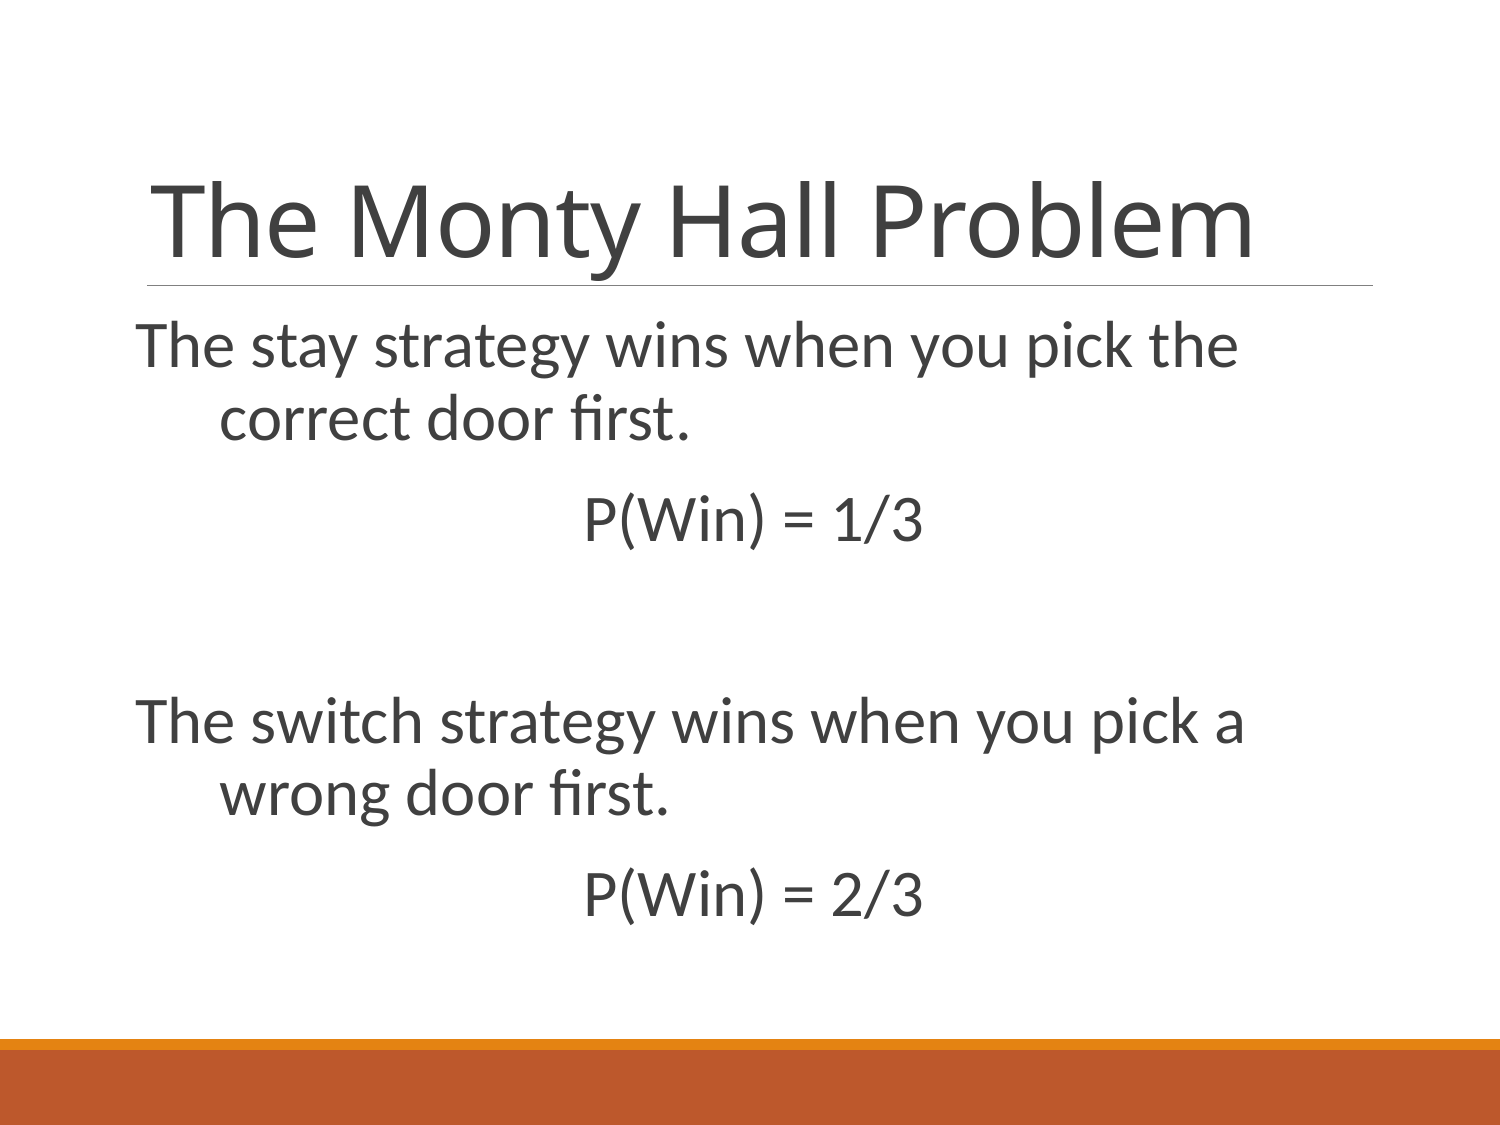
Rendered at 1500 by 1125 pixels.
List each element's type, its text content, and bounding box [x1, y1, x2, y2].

title The Monty Hall Problem [135, 47, 1373, 285]
list The stay strategy wins when you pick the correct door first. P(Win) = 1/3 The switch strategy wins when you pick a wrong door first. P(Win) = 2/3 [135, 302, 1373, 963]
